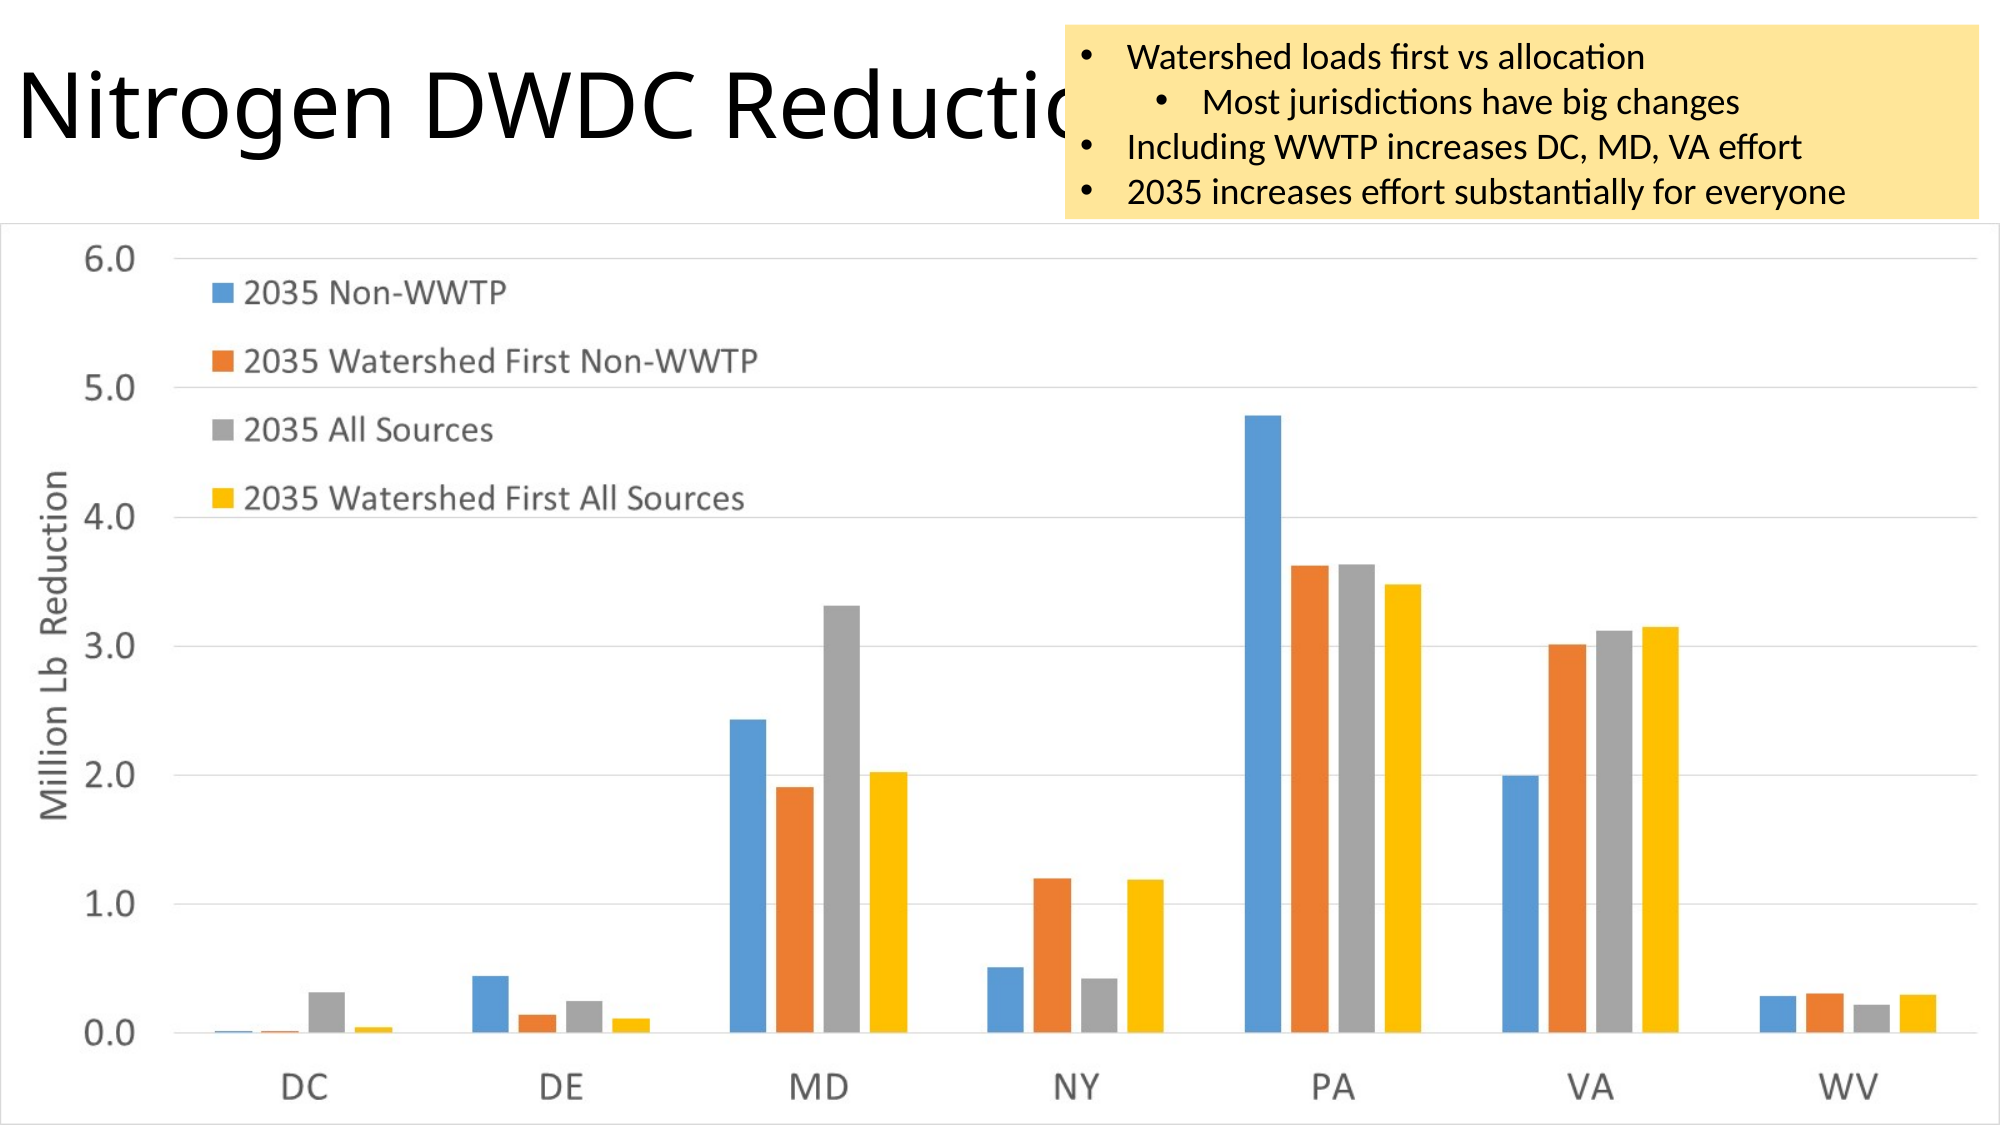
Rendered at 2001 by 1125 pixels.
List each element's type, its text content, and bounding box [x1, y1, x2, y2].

title Nitrogen DWDC Reductions [0, 0, 1725, 218]
text_box Watershed loads first vs allocation Most jurisdictions have big changes Including WWTP increases DC, MD, VA effort 2035 increases effort substantially for everyone [1065, 24, 1980, 220]
picture [0, 223, 2000, 1125]
